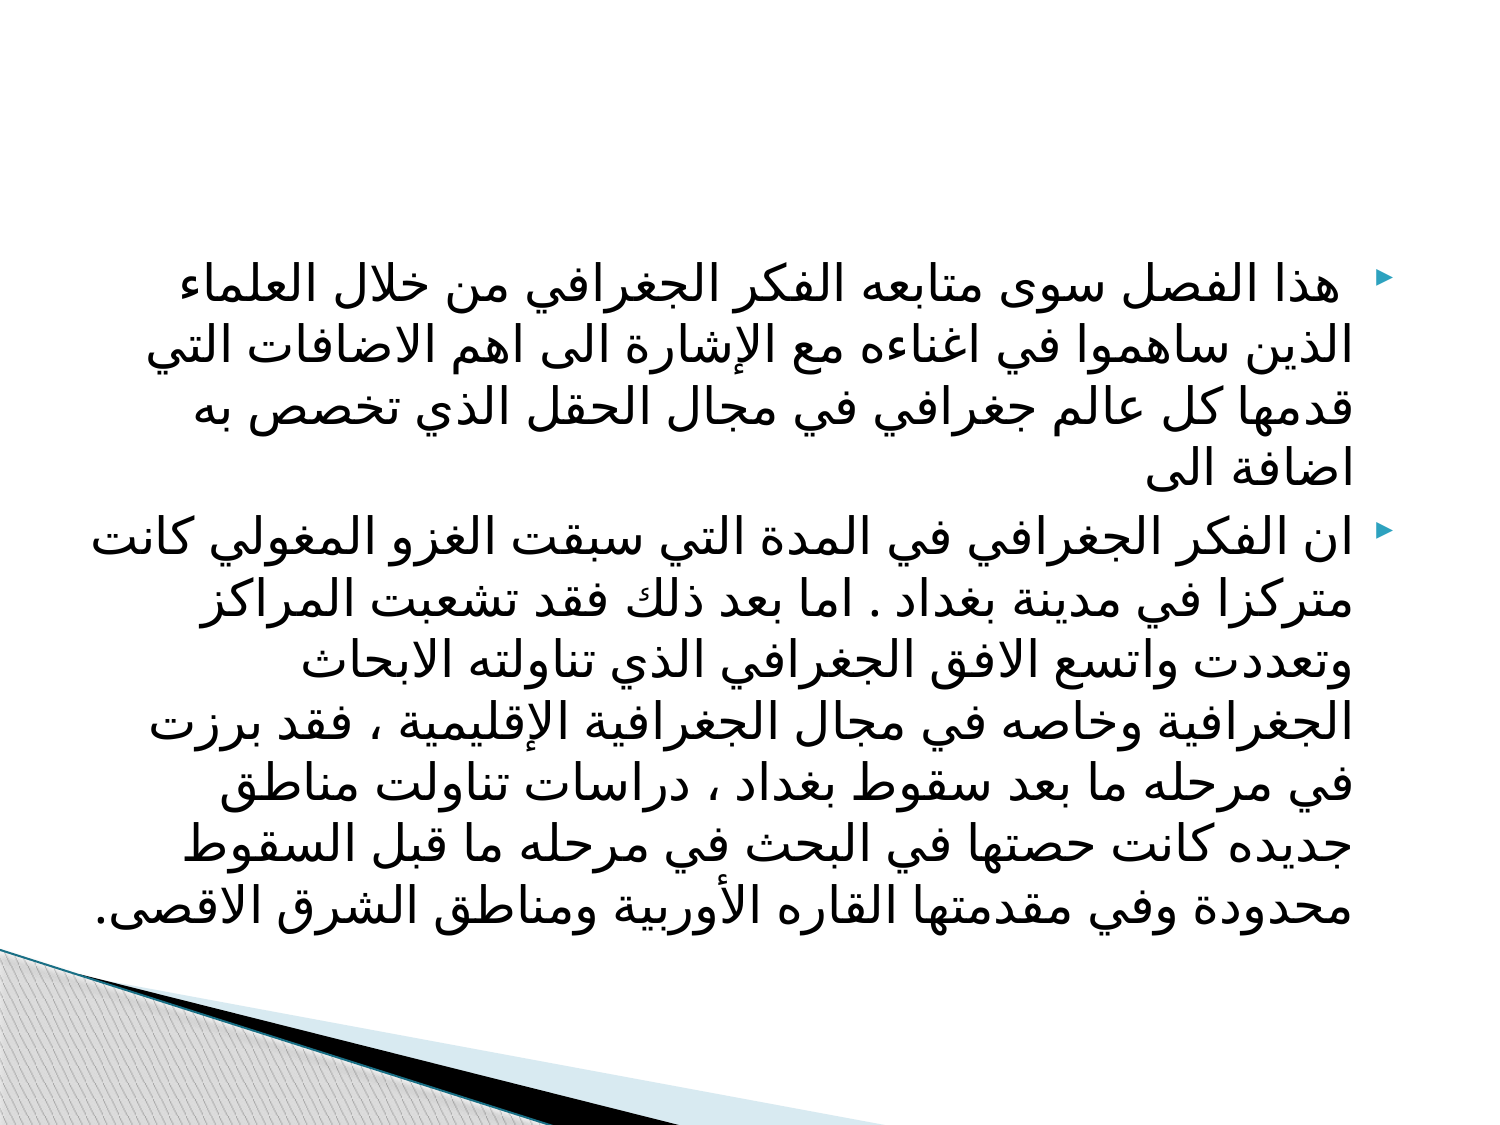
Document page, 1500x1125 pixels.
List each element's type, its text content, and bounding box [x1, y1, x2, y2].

list هذا الفصل سوى متابعه الفكر الجغرافي من خلال العلماء الذين ساهموا في اغناءه مع الإشارة الى اهم الاضافات التي قدمها كل عالم جغرافي في مجال الحقل الذي تخصص به اضافة الى ان الفكر الجغرافي في المدة التي سبقت الغزو المغولي كانت متركزا في مدينة بغداد . اما بعد ذلك فقد تشعبت المراكز وتعددت واتسع الافق الجغرافي الذي تناولته الابحاث الجغرافية وخاصه في مجال الجغرافية الإقليمية ، فقد برزت في مرحله ما بعد سقوط بغداد ، دراسات تناولت مناطق جديده كانت حصتها في البحث في مرحله ما قبل السقوط محدودة وفي مقدمتها القاره الأوربية ومناطق الشرق الاقصى. [75, 243, 1425, 986]
